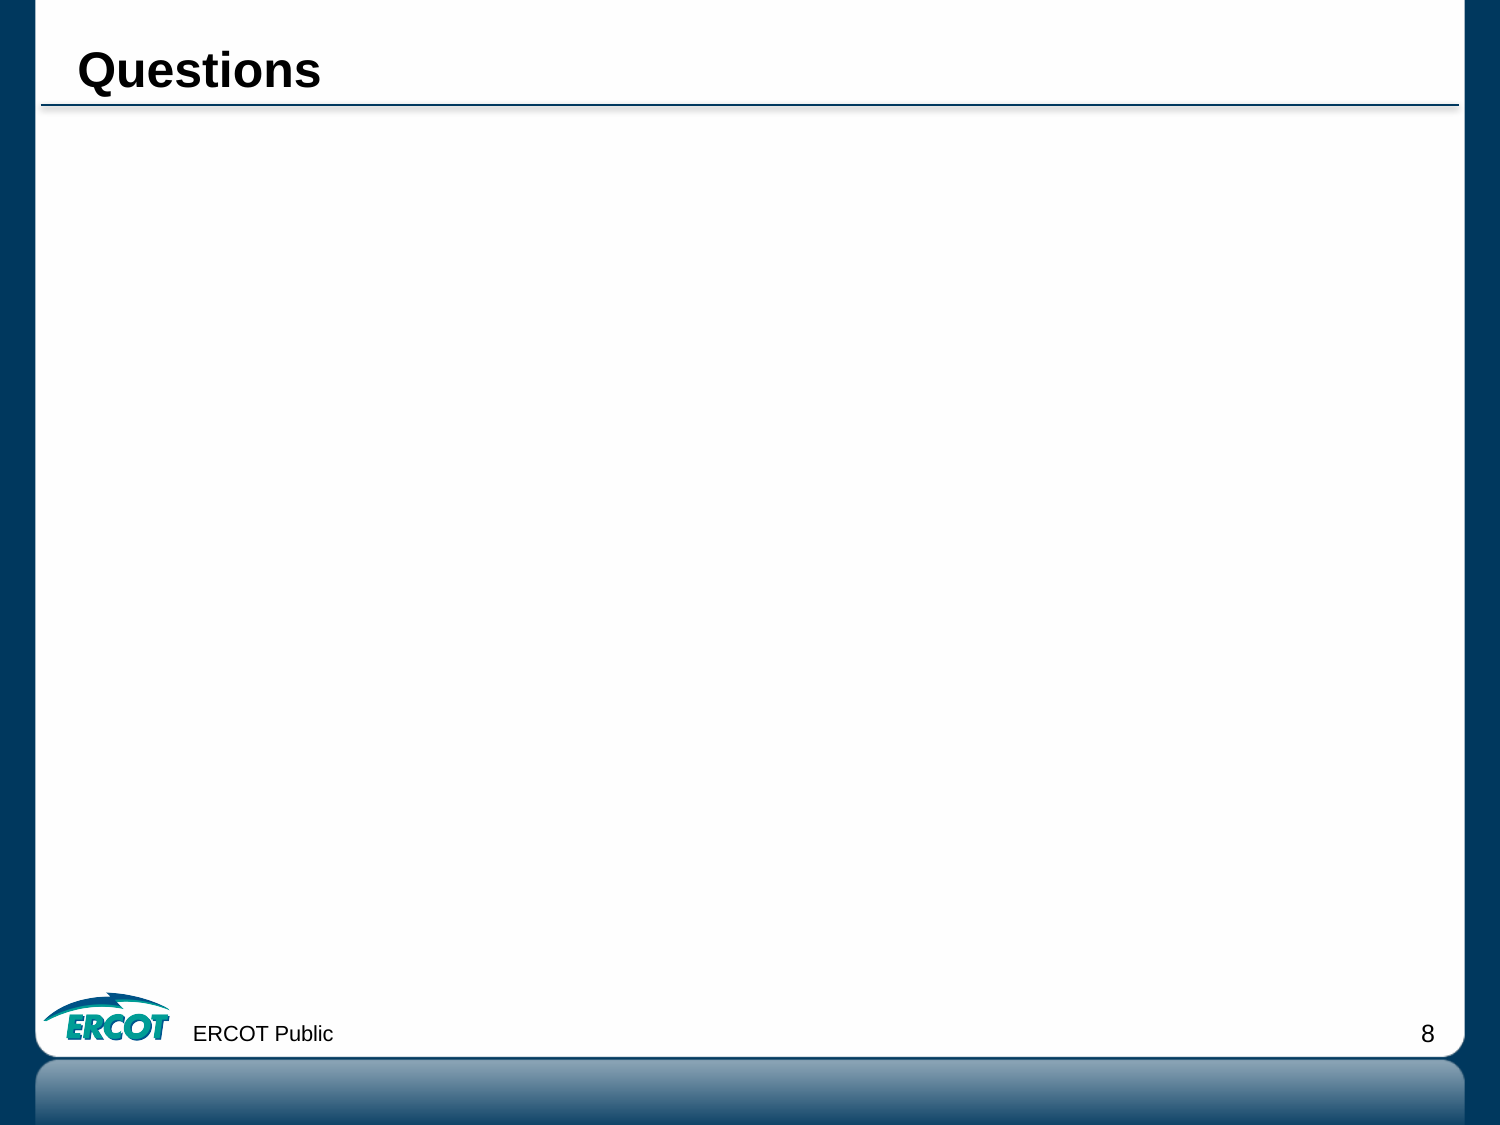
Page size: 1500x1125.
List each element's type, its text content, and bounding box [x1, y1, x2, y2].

title Questions [62, 29, 1450, 106]
picture [35, 0, 1465, 1125]
